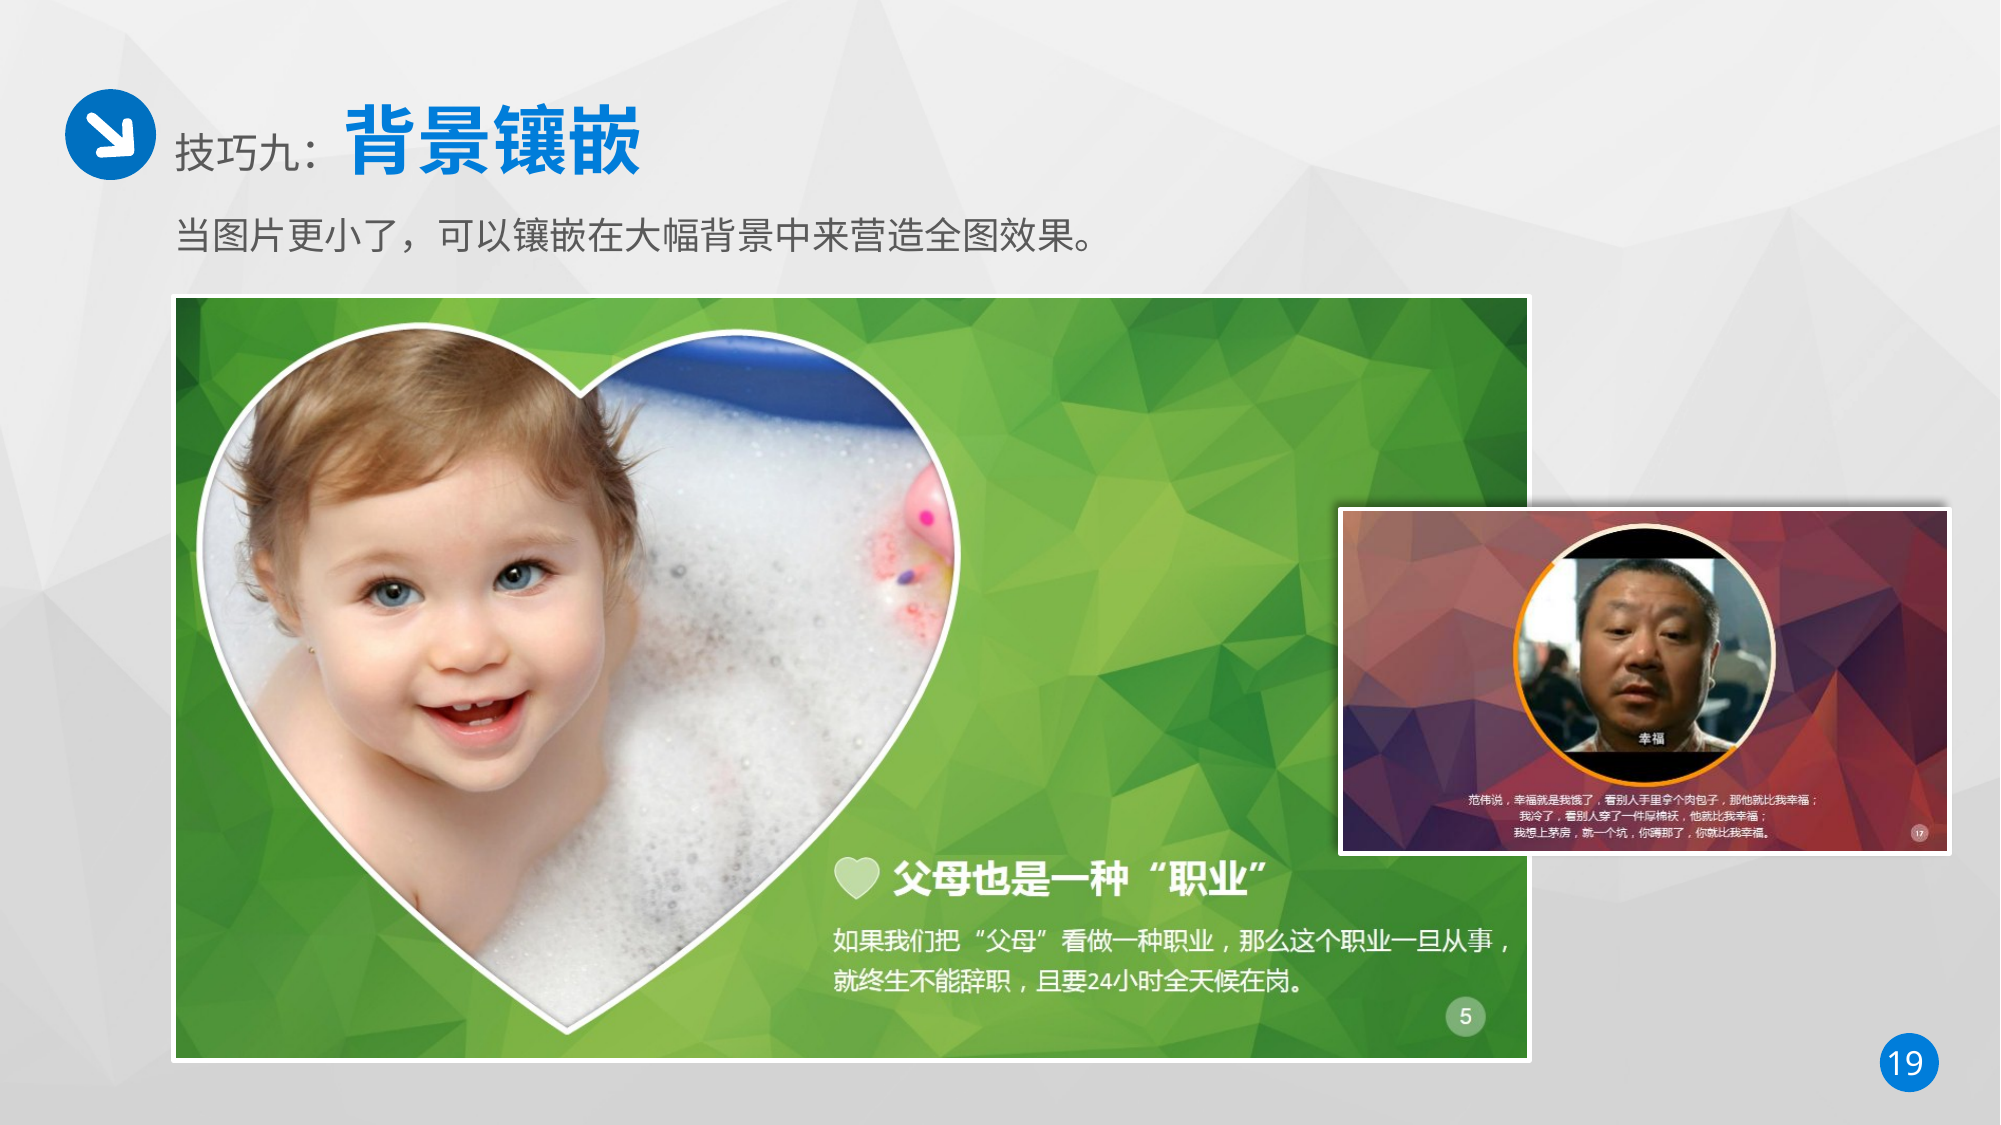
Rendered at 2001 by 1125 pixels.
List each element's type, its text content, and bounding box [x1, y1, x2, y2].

picture [0, 0, 2000, 1125]
text_box 技巧九：背景镶嵌 [160, 86, 1025, 191]
text_box 当图片更小了，可以镶嵌在大幅背景中来营造全图效果。 [160, 192, 1948, 265]
